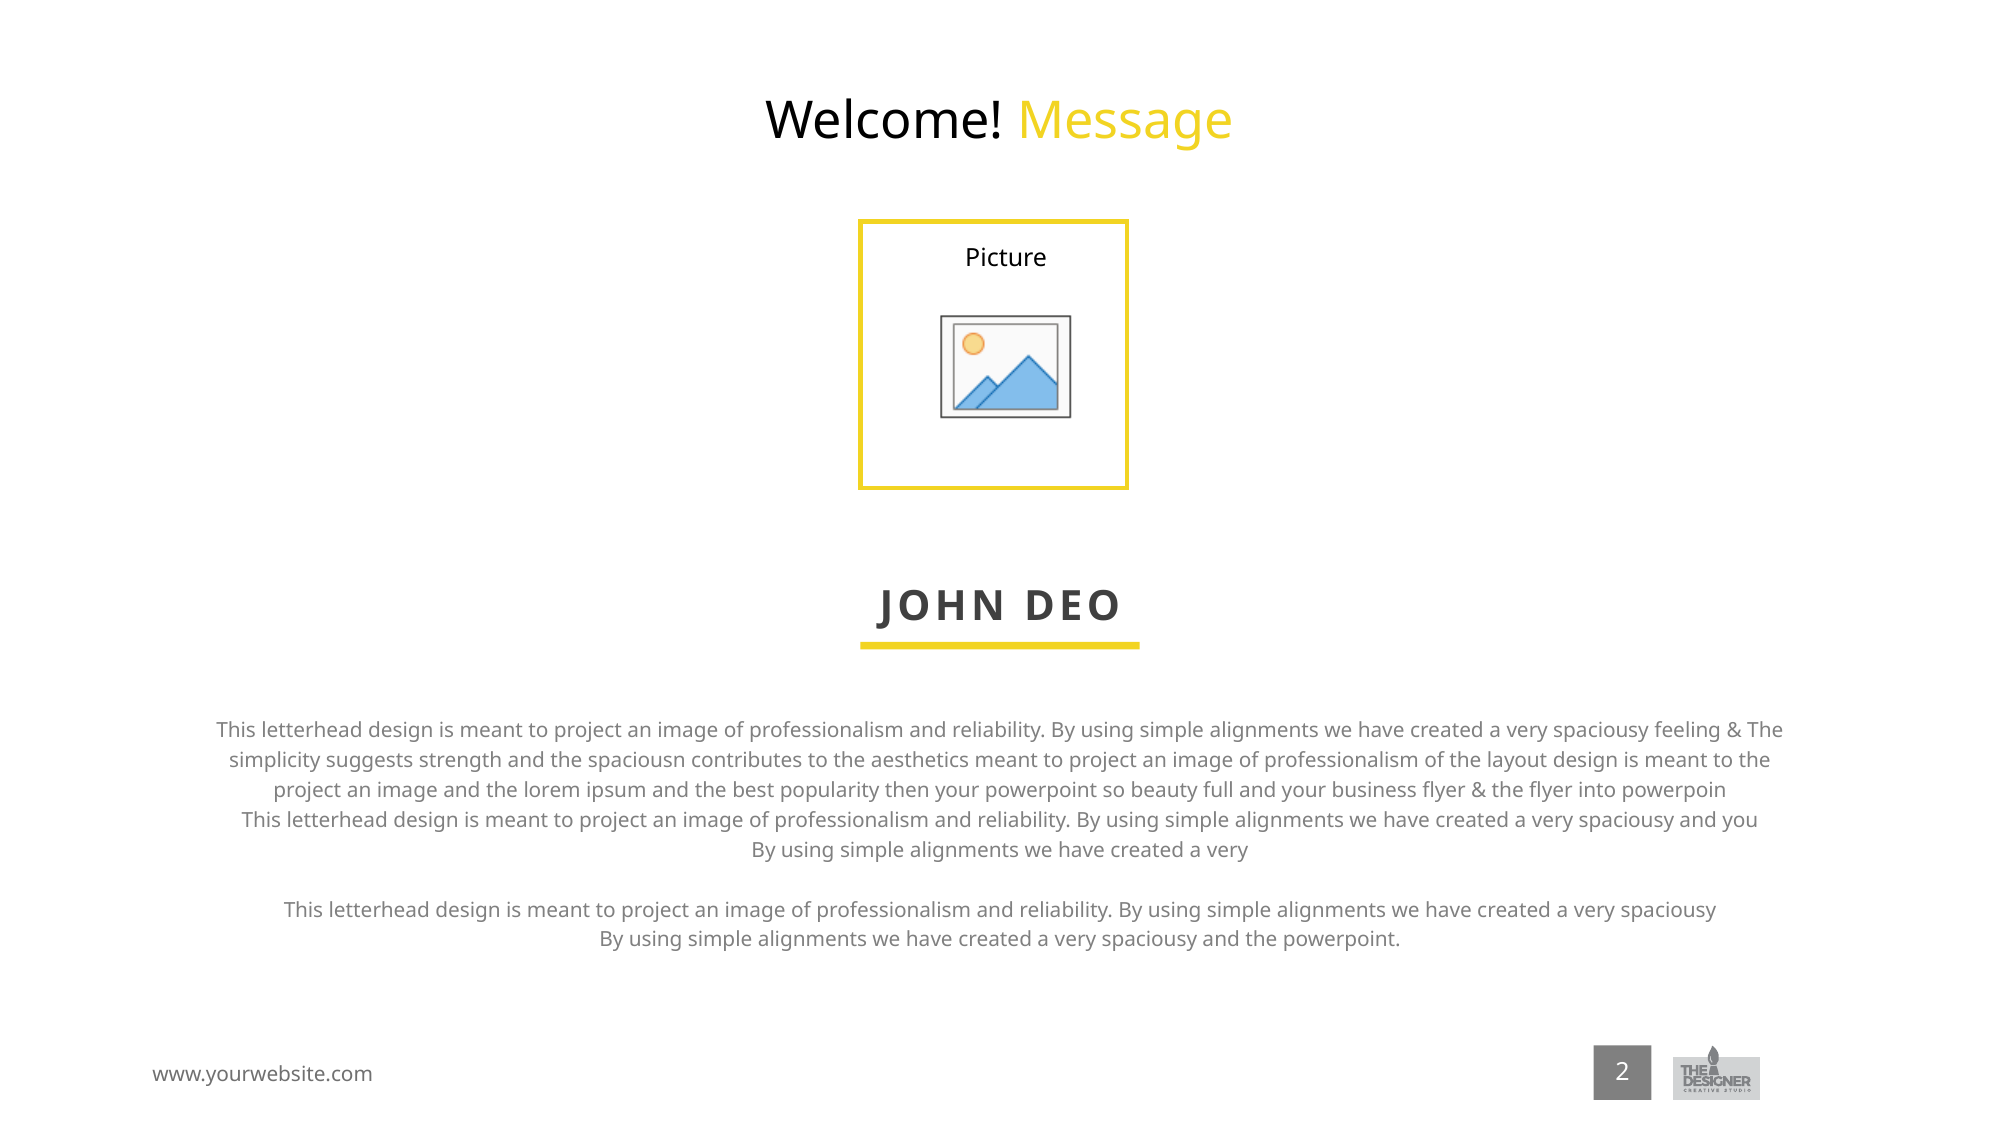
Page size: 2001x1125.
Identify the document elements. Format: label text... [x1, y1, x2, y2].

title Welcome! Message [137, 71, 1863, 173]
text_box JOHN DEO [836, 571, 1164, 637]
picture [872, 233, 1140, 501]
text_box [859, 641, 1141, 650]
text_box This letterhead design is meant to project an image of professionalism and reliability. By using simple alignments we have created a very spaciousy feeling & The simplicity suggests strength and the spaciousn contributes to the aesthetics meant to project an image of professionalism of the layout design is meant to the project an image and the lorem ipsum and the best popularity then your powerpoint so beauty full and your business flyer & the flyer into powerpoin This letterhead design is meant to project an image of professionalism and reliability. By using simple alignments we have created a very spaciousy and you By using simple alignments we have created a very This letterhead design is meant to project an image of professionalism and reliability. By using simple alignments we have created a very spaciousy By using simple alignments we have created a very spaciousy and the powerpoint. [199, 682, 1801, 981]
slide_number www.yourwebsite.com [137, 1045, 409, 1100]
text_box [859, 220, 1128, 489]
slide_number 2 [1590, 1042, 1655, 1103]
